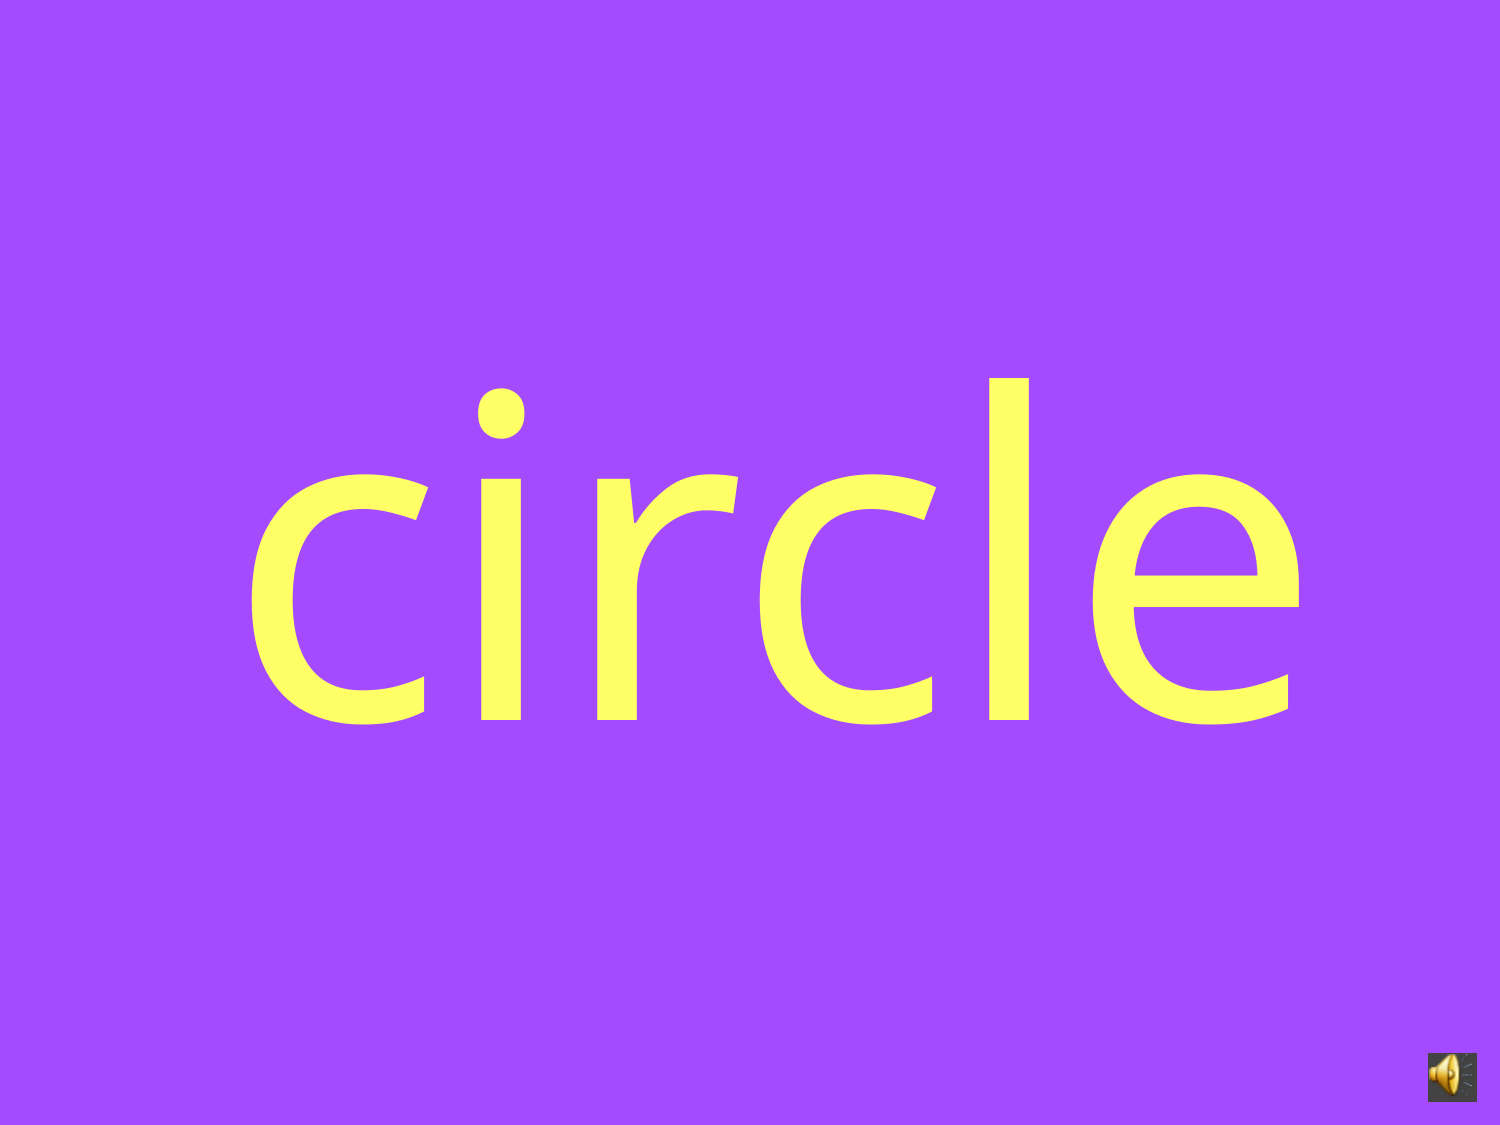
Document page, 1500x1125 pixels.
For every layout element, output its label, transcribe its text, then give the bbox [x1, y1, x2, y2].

picture [1427, 1052, 1478, 1103]
subtitle circle [212, 262, 1450, 763]
